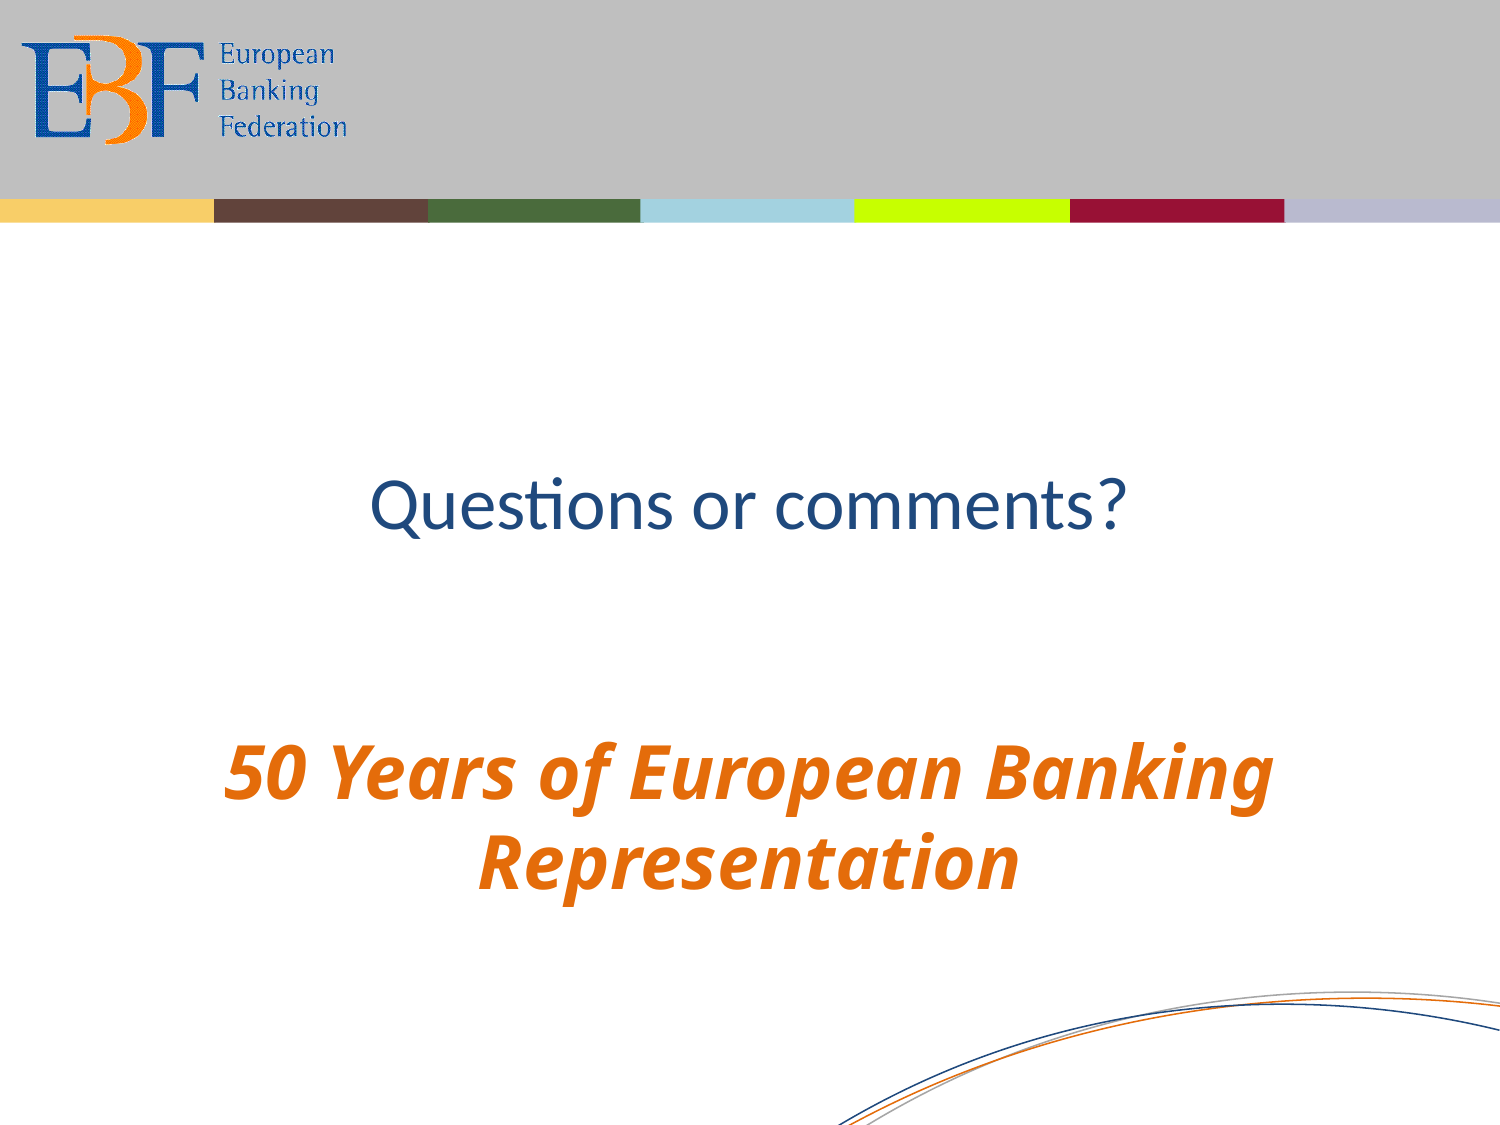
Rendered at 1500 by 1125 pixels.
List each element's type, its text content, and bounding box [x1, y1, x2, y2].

text_box Questions or comments? 50 Years of European Banking Representation [0, 234, 1500, 1125]
text_box [0, 0, 1500, 198]
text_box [827, 958, 1500, 1091]
picture [11, 11, 352, 157]
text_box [0, 198, 1500, 223]
